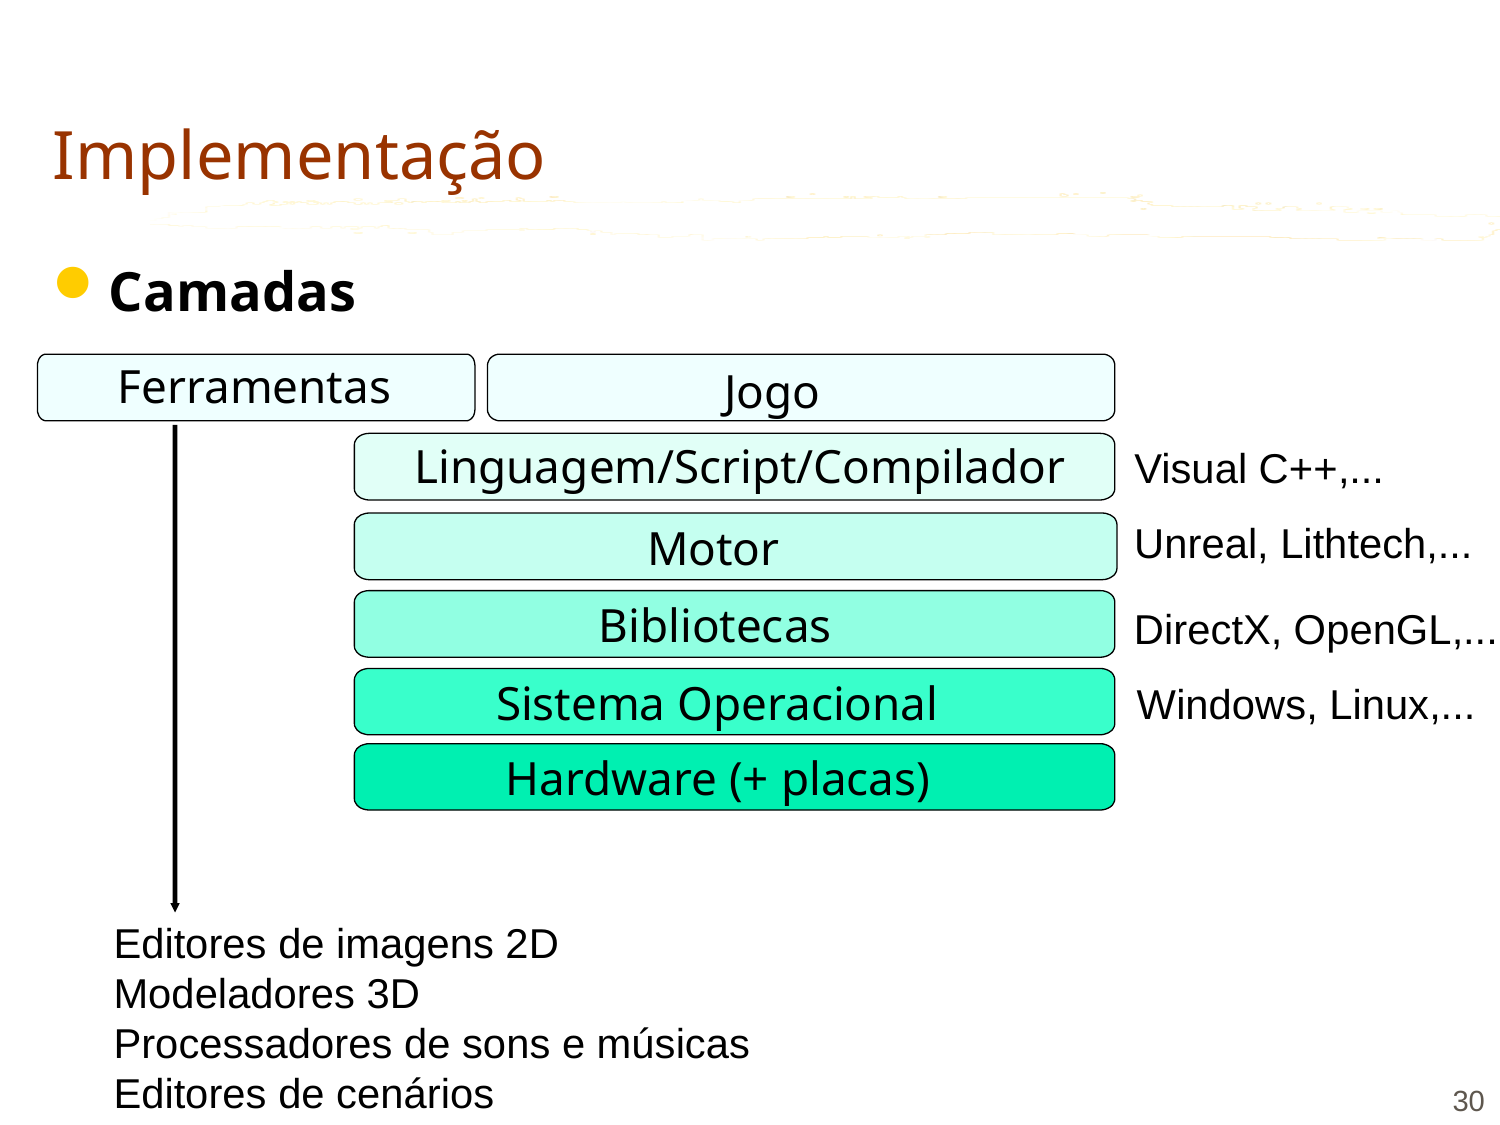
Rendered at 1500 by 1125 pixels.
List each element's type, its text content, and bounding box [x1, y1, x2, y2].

text_box DirectX, OpenGL,... [1119, 595, 1500, 660]
text_box Linguagem/Script/Compilador [768, 437, 1067, 493]
title Implementação [37, 12, 1434, 201]
text_box Hardware (+ placas) [768, 749, 931, 805]
text_box [768, 668, 1115, 735]
text_box [768, 743, 1115, 811]
text_box [768, 433, 1115, 501]
text_box Bibliotecas [768, 596, 833, 652]
slide_number 30 [1187, 1049, 1500, 1125]
text_box Jogo [768, 362, 821, 418]
text_box Visual C++,... [1119, 434, 1400, 500]
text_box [24, 353, 765, 1125]
text_box Sistema Operacional [768, 674, 939, 730]
text_box Windows, Linux,... [1121, 670, 1491, 735]
text_box [768, 590, 1115, 658]
text_box Unreal, Lithtech,... [1119, 509, 1488, 575]
text_box Motor [768, 520, 780, 575]
list Camadas [37, 249, 1476, 1026]
text_box [768, 513, 1117, 580]
text_box [765, 354, 1115, 421]
